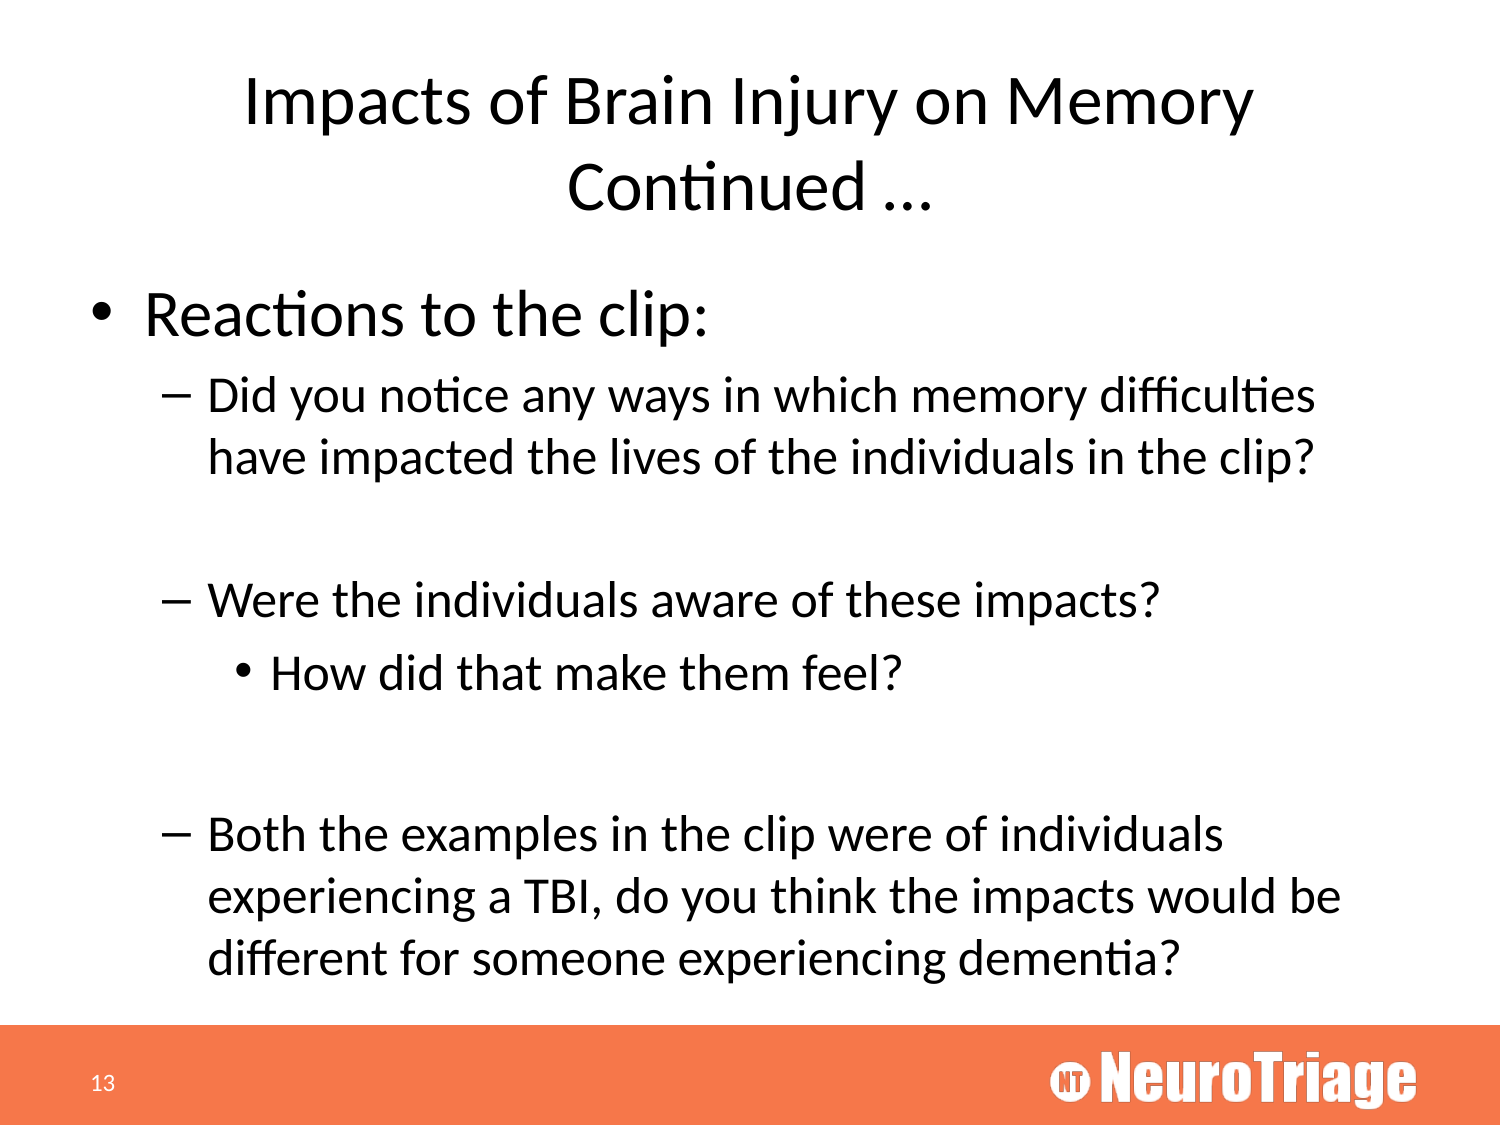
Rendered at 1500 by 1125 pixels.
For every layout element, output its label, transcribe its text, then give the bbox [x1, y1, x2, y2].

title Impacts of Brain Injury on Memory Continued … [75, 45, 1425, 233]
list Reactions to the clip: Did you notice any ways in which memory difficulties have impacted the lives of the individuals in the clip? Were the individuals aware of these impacts? How did that make them feel? Both the examples in the clip were of individuals experiencing a TBI, do you think the impacts would be different for someone experiencing dementia? [75, 262, 1425, 1005]
picture [1037, 1030, 1425, 1125]
slide_number 13 [75, 1051, 425, 1112]
